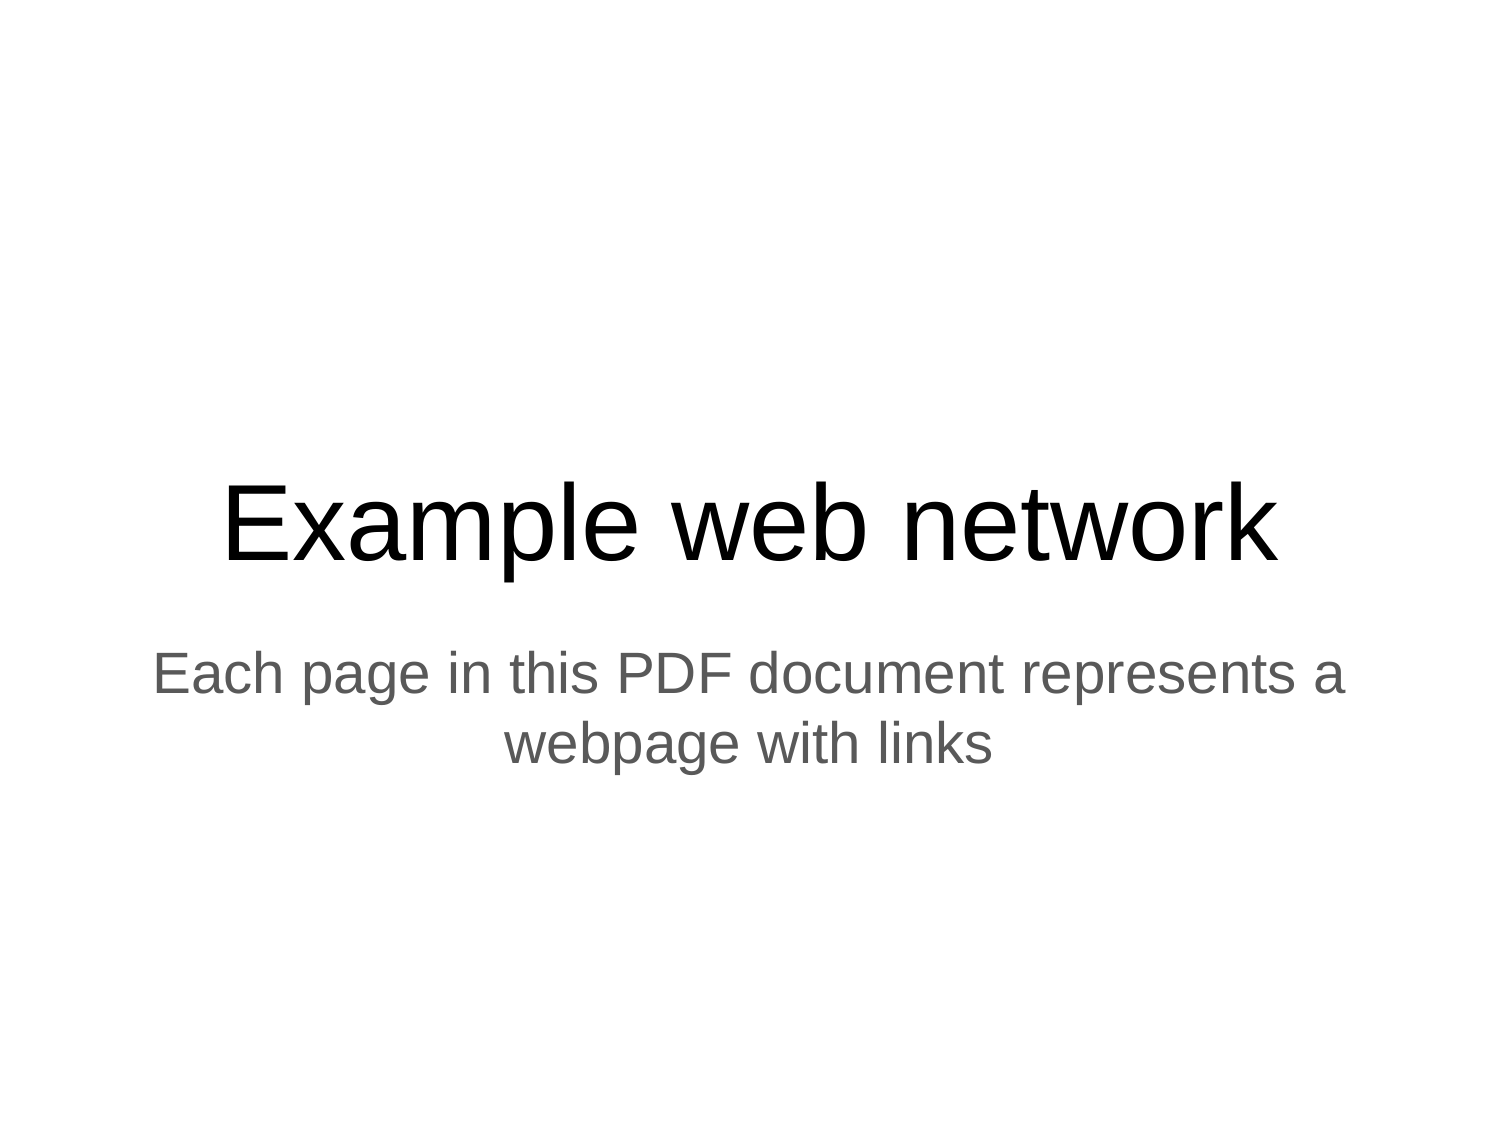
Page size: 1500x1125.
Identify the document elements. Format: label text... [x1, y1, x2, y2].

title Example web network [51, 148, 1449, 598]
subtitle Each page in this PDF document represents a webpage with links [51, 619, 1449, 794]
